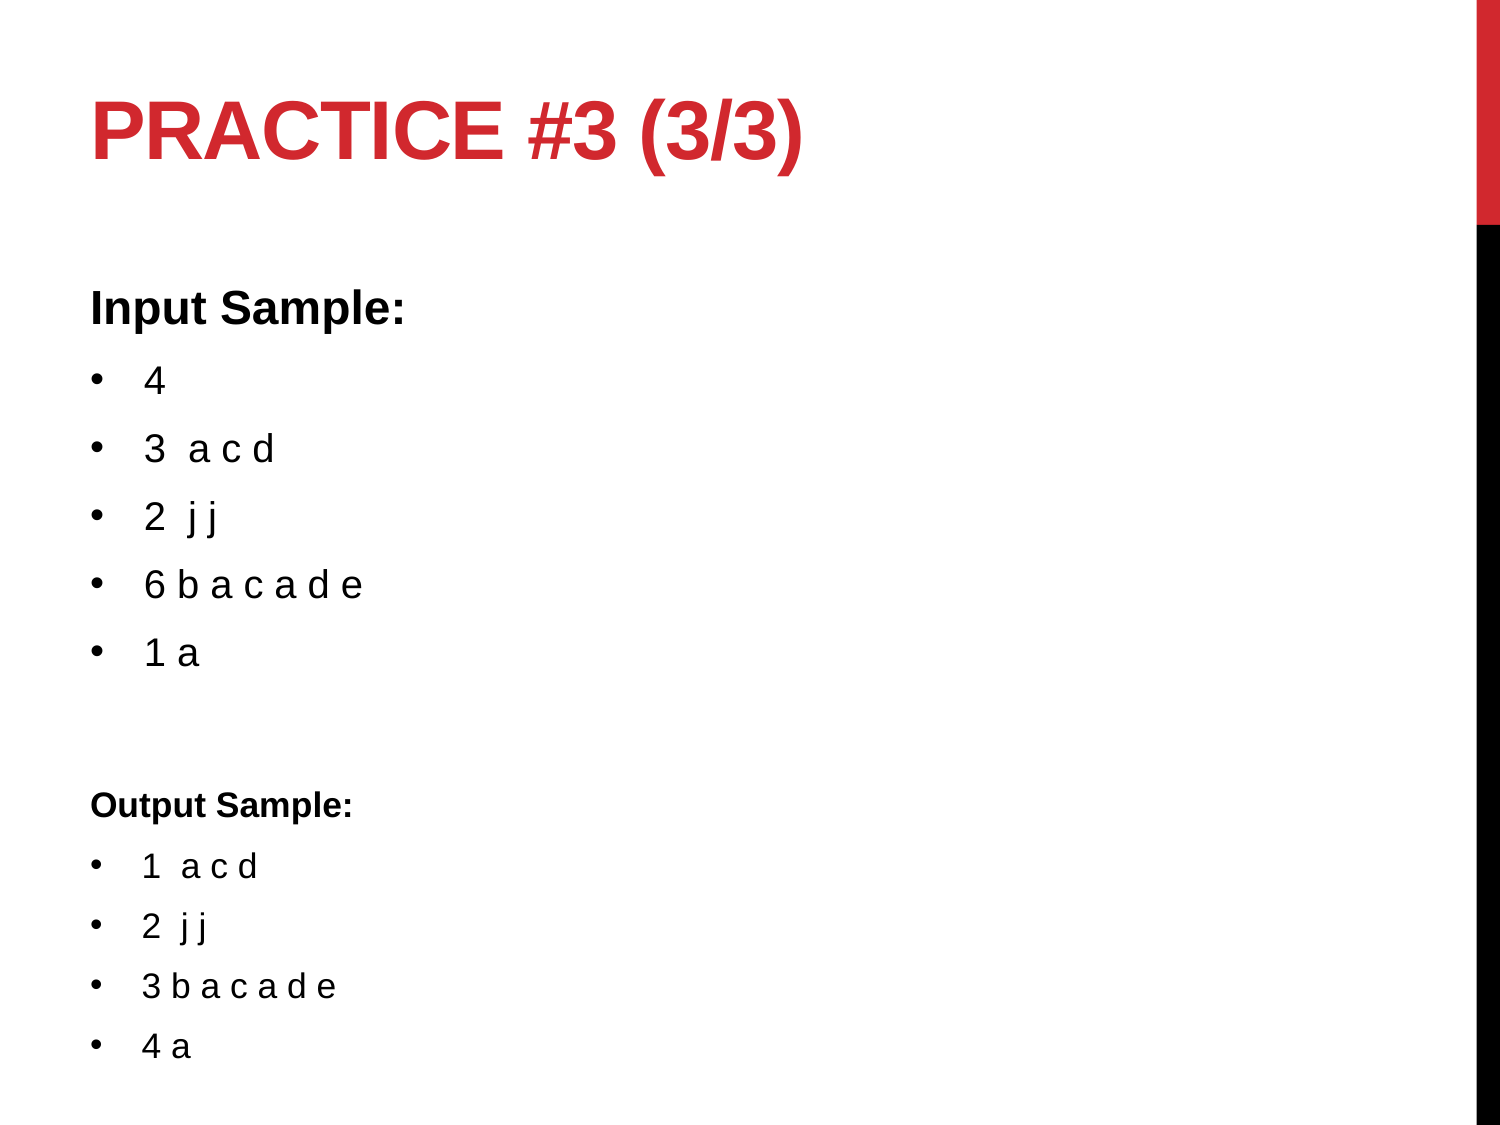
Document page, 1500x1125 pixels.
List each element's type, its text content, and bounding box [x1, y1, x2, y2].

text_box Output Sample: 1 a c d 2 j j 3 b a c a d e 4 a [75, 774, 1141, 1074]
list Input Sample: 4 3 a c d 2 j j 6 b a c a d e 1 a [75, 269, 1141, 682]
title Practice #3 (3/3) [75, 25, 1025, 184]
